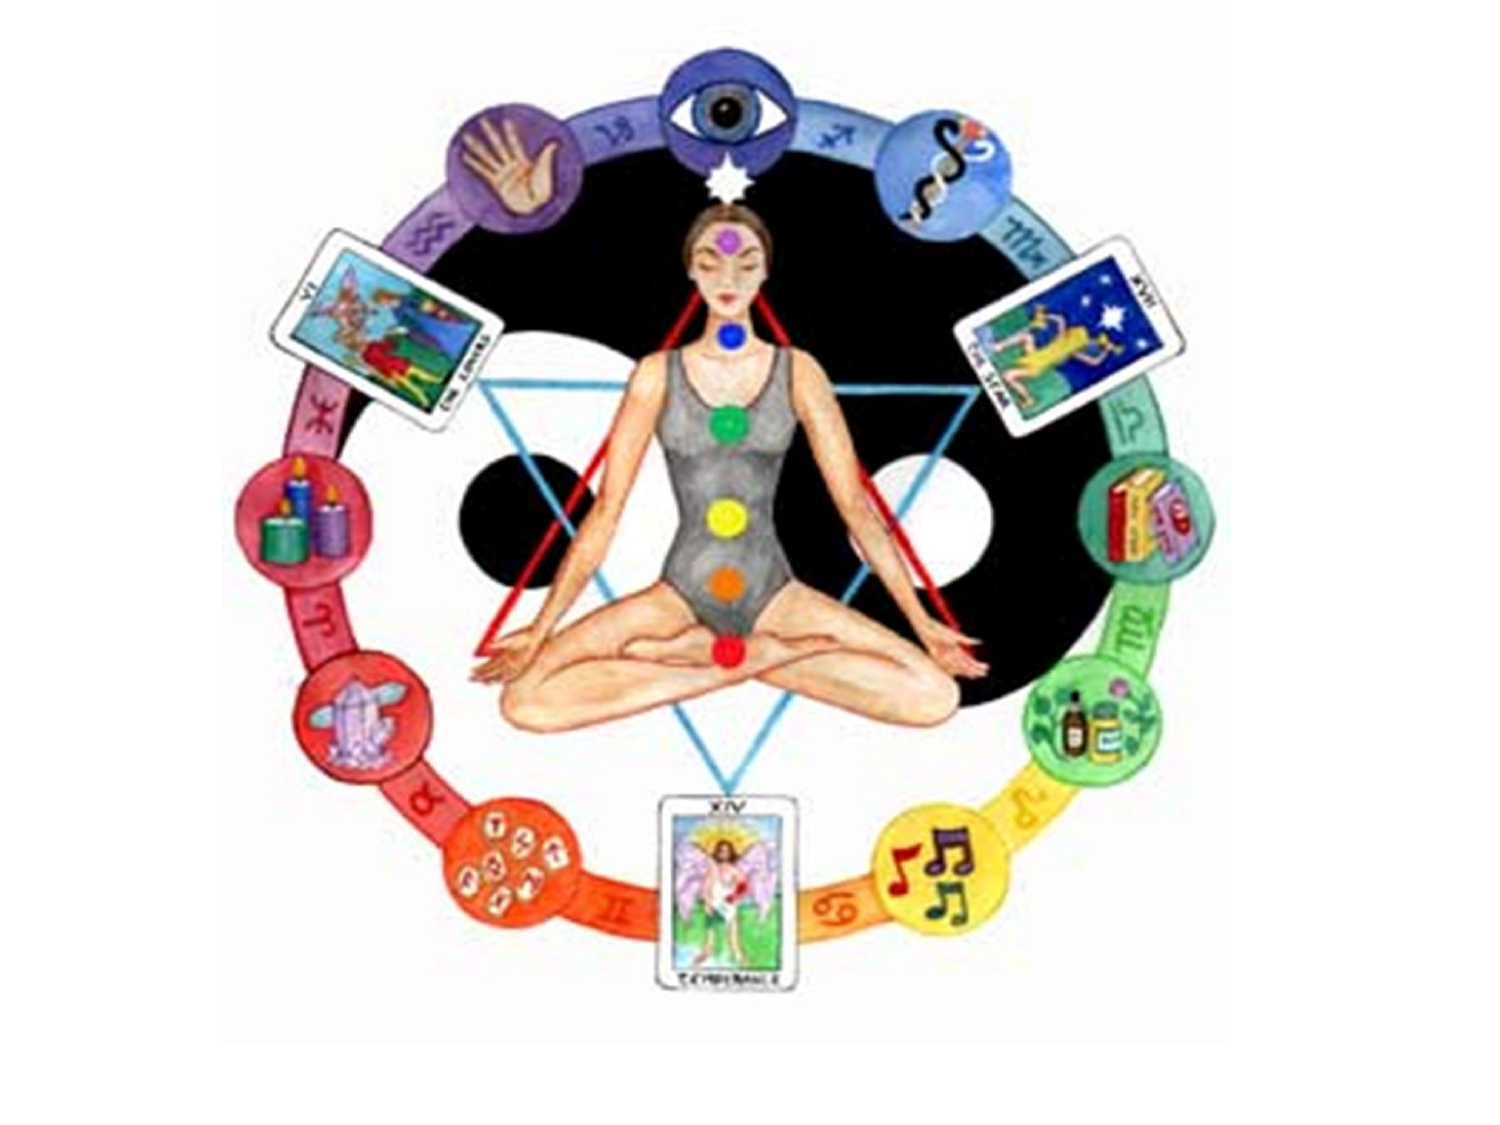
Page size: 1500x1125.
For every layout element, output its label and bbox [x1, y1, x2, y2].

picture [222, 0, 1231, 1045]
